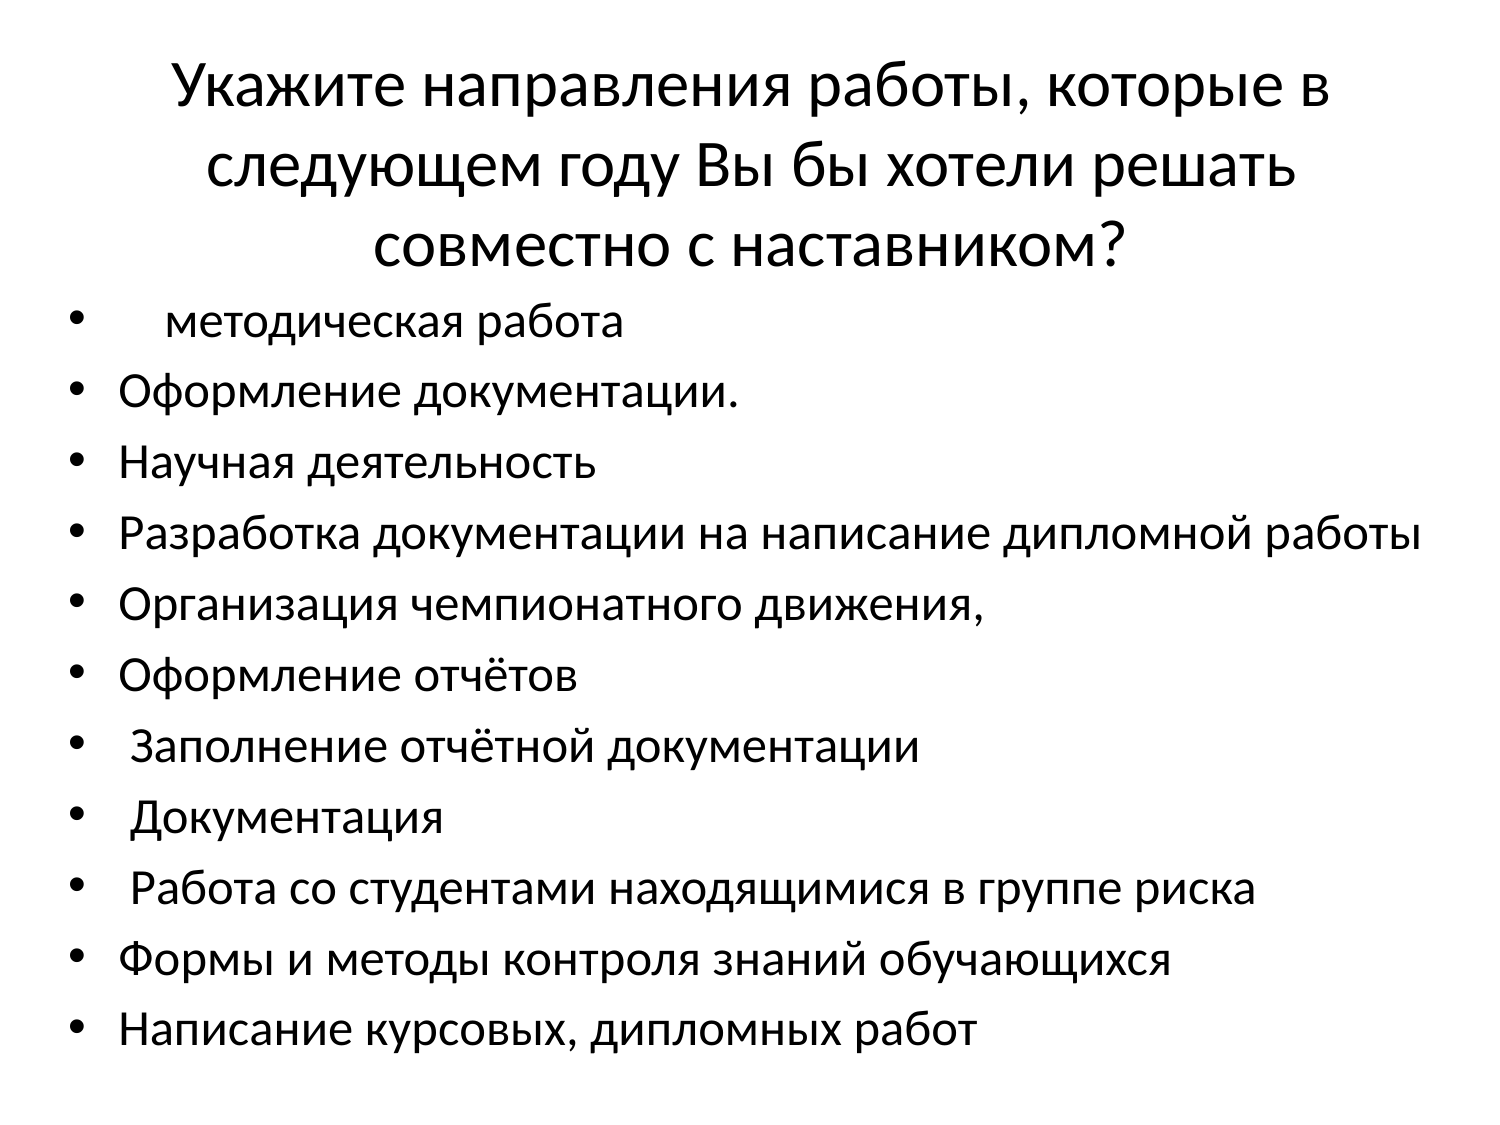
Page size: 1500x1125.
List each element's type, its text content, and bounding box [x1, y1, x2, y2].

list методическая работа Оформление документации. Научная деятельность Разработка документации на написание дипломной работы Организация чемпионатного движения, Оформление отчётов Заполнение отчётной документации Документация Работа со студентами находящимися в группе риска Формы и методы контроля знаний обучающихся Написание курсовых, дипломных работ [53, 278, 1451, 1105]
title Укажите направления работы, которые в следующем году Вы бы хотели решать совместно с наставником? [76, 66, 1427, 254]
